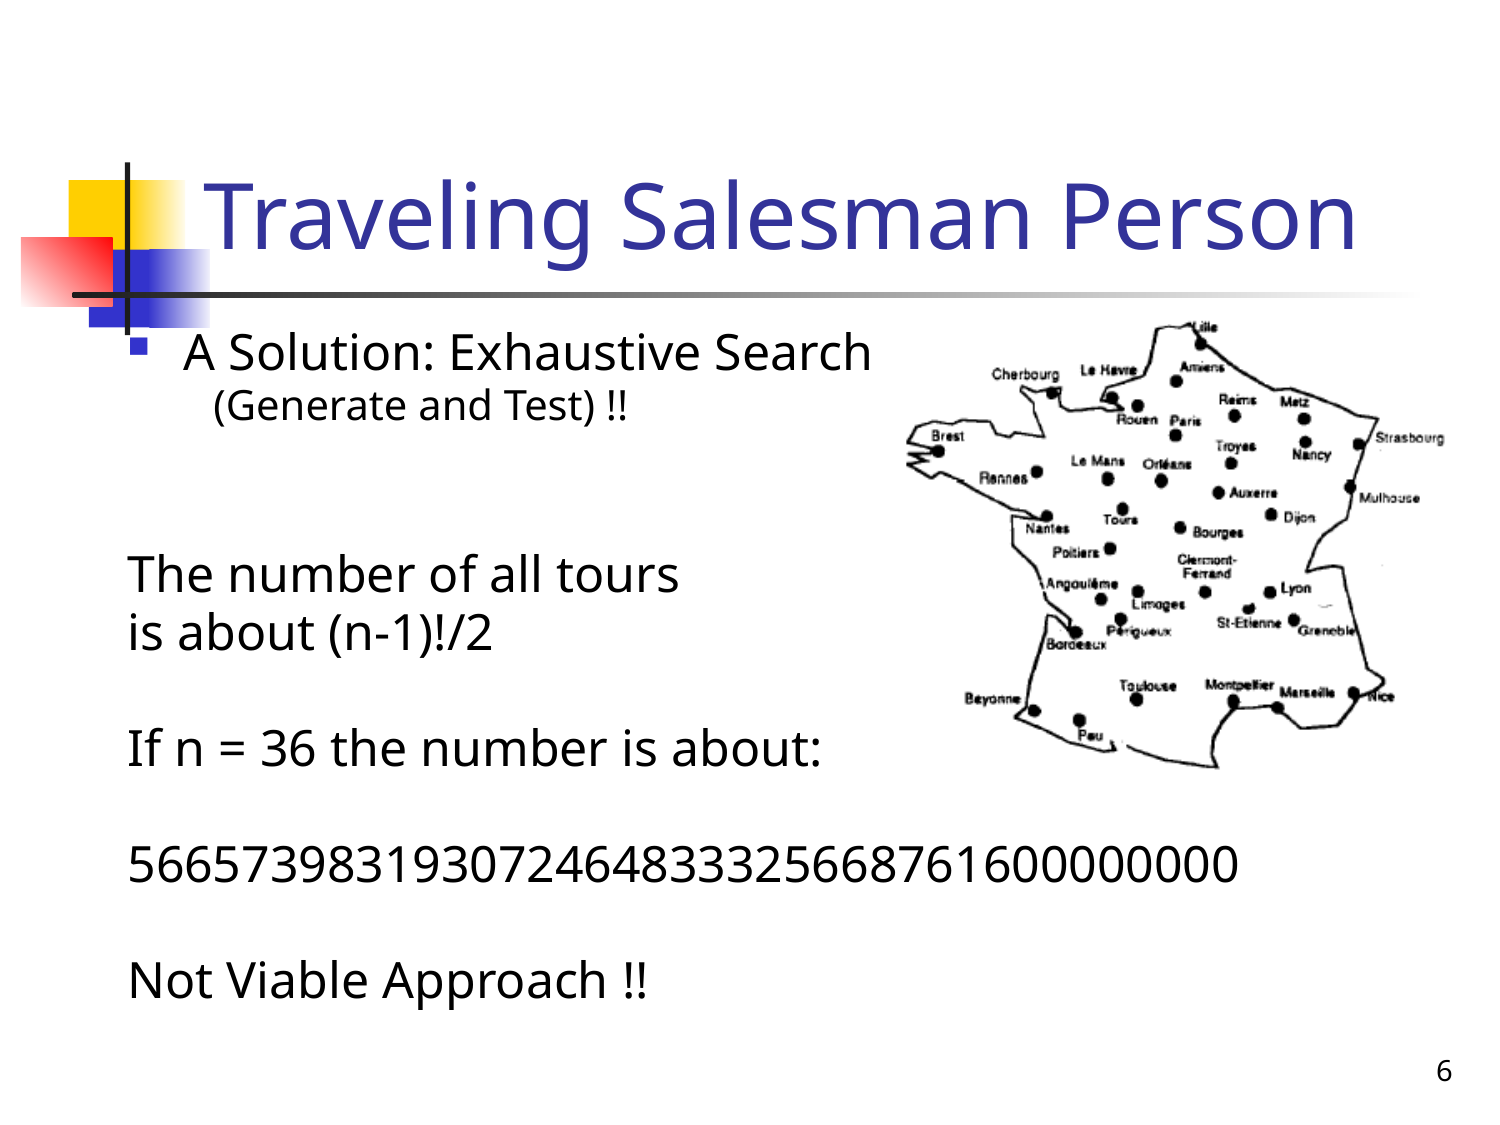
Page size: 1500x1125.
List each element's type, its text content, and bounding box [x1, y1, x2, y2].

slide_number 6 [1154, 1023, 1468, 1100]
title Traveling Salesman Person [188, 34, 1468, 276]
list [874, 317, 1451, 776]
list A Solution: Exhaustive Search (Generate and Test) !! The number of all tours is about (n-1)!/2 If n = 36 the number is about: 566573983193072464833325668761600000000 Not Viable Approach !! [112, 324, 1363, 1038]
